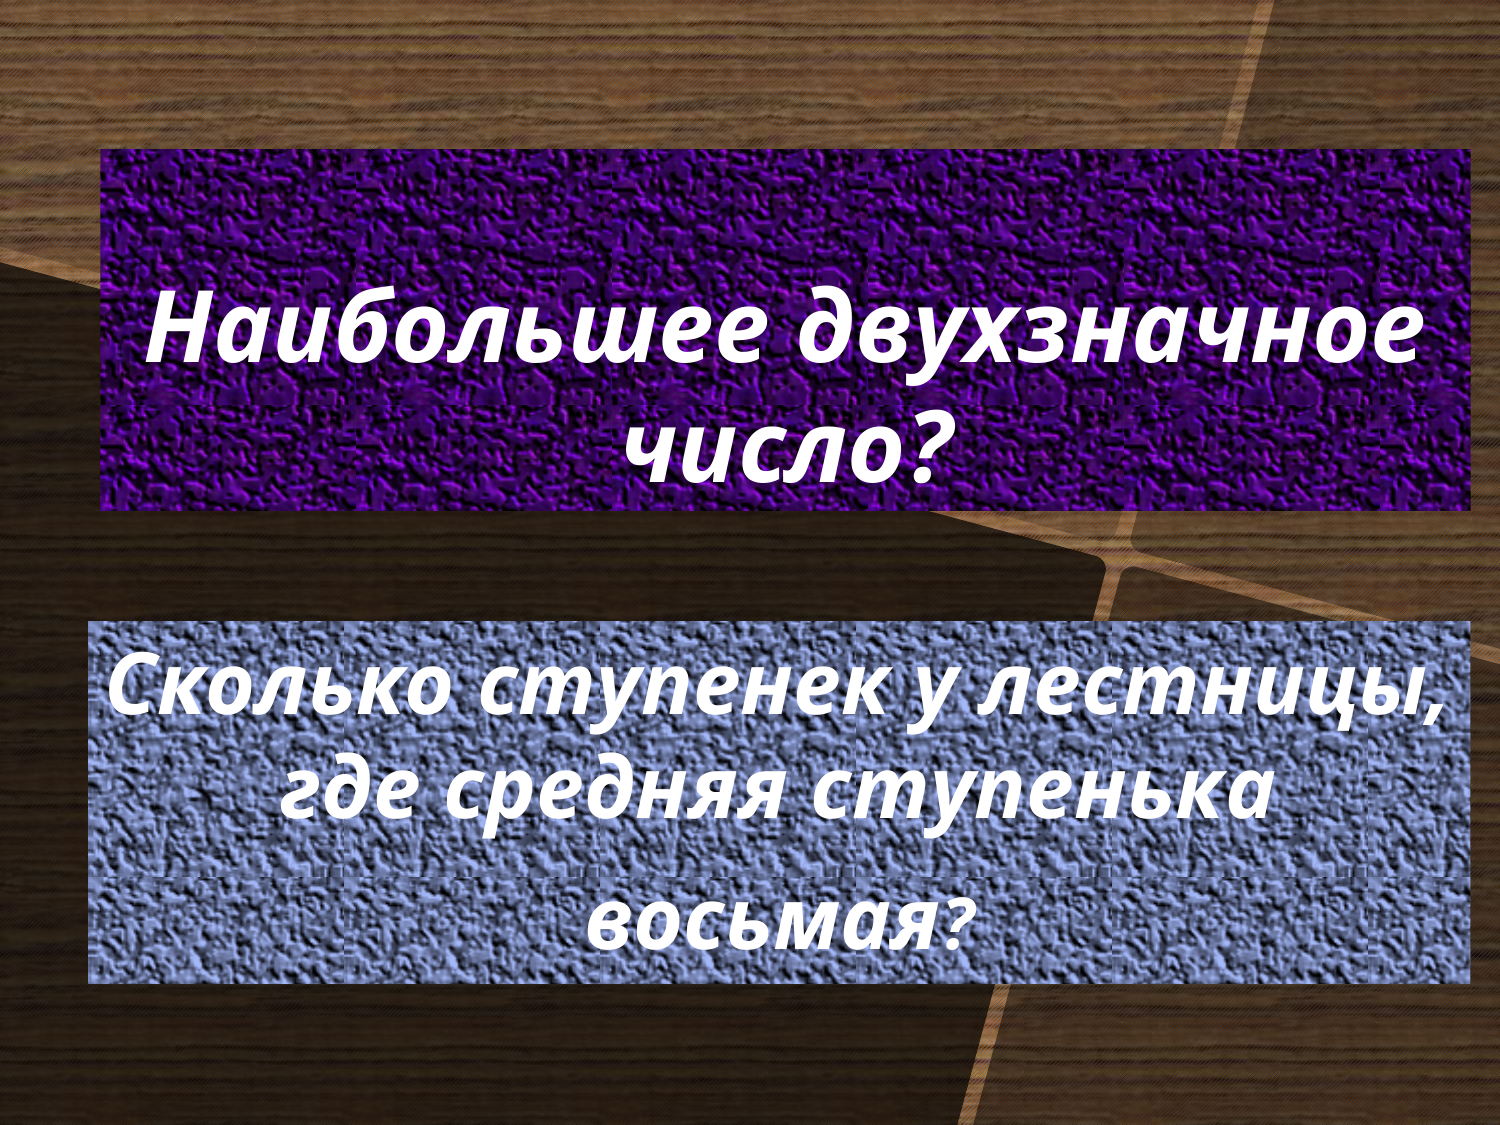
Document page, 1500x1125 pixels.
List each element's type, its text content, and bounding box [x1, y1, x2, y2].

title Наибольшее двухзначное число? [100, 149, 1471, 511]
list Сколько ступенек у лестницы, где средняя ступенька восьмая? [88, 621, 1471, 984]
